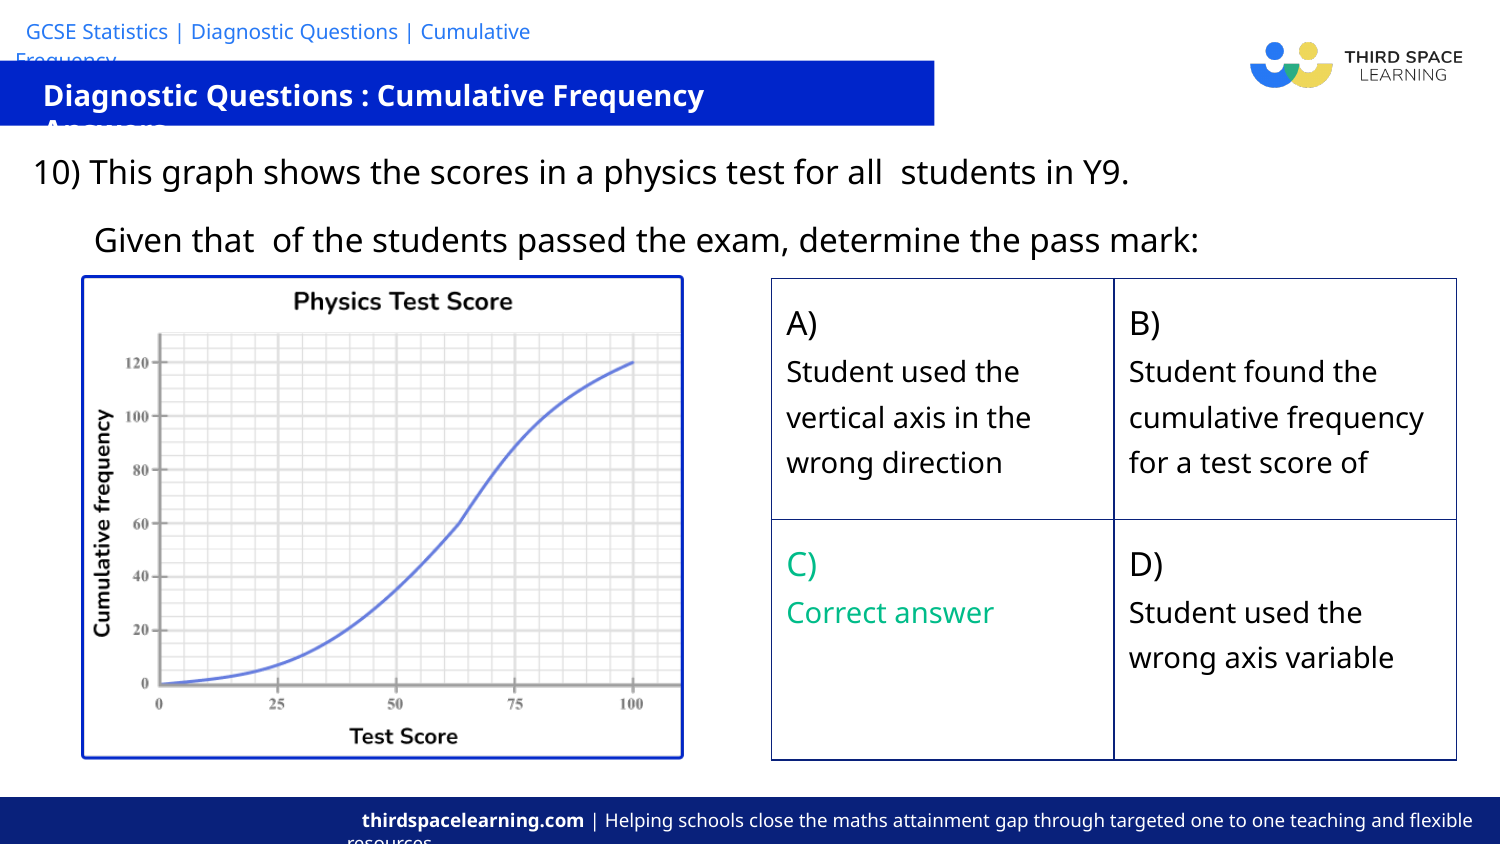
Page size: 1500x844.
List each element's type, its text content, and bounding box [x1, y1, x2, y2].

picture [80, 275, 685, 761]
text_box Diagnostic Questions : Cumulative Frequency Answers [27, 61, 833, 162]
picture [1250, 33, 1465, 99]
